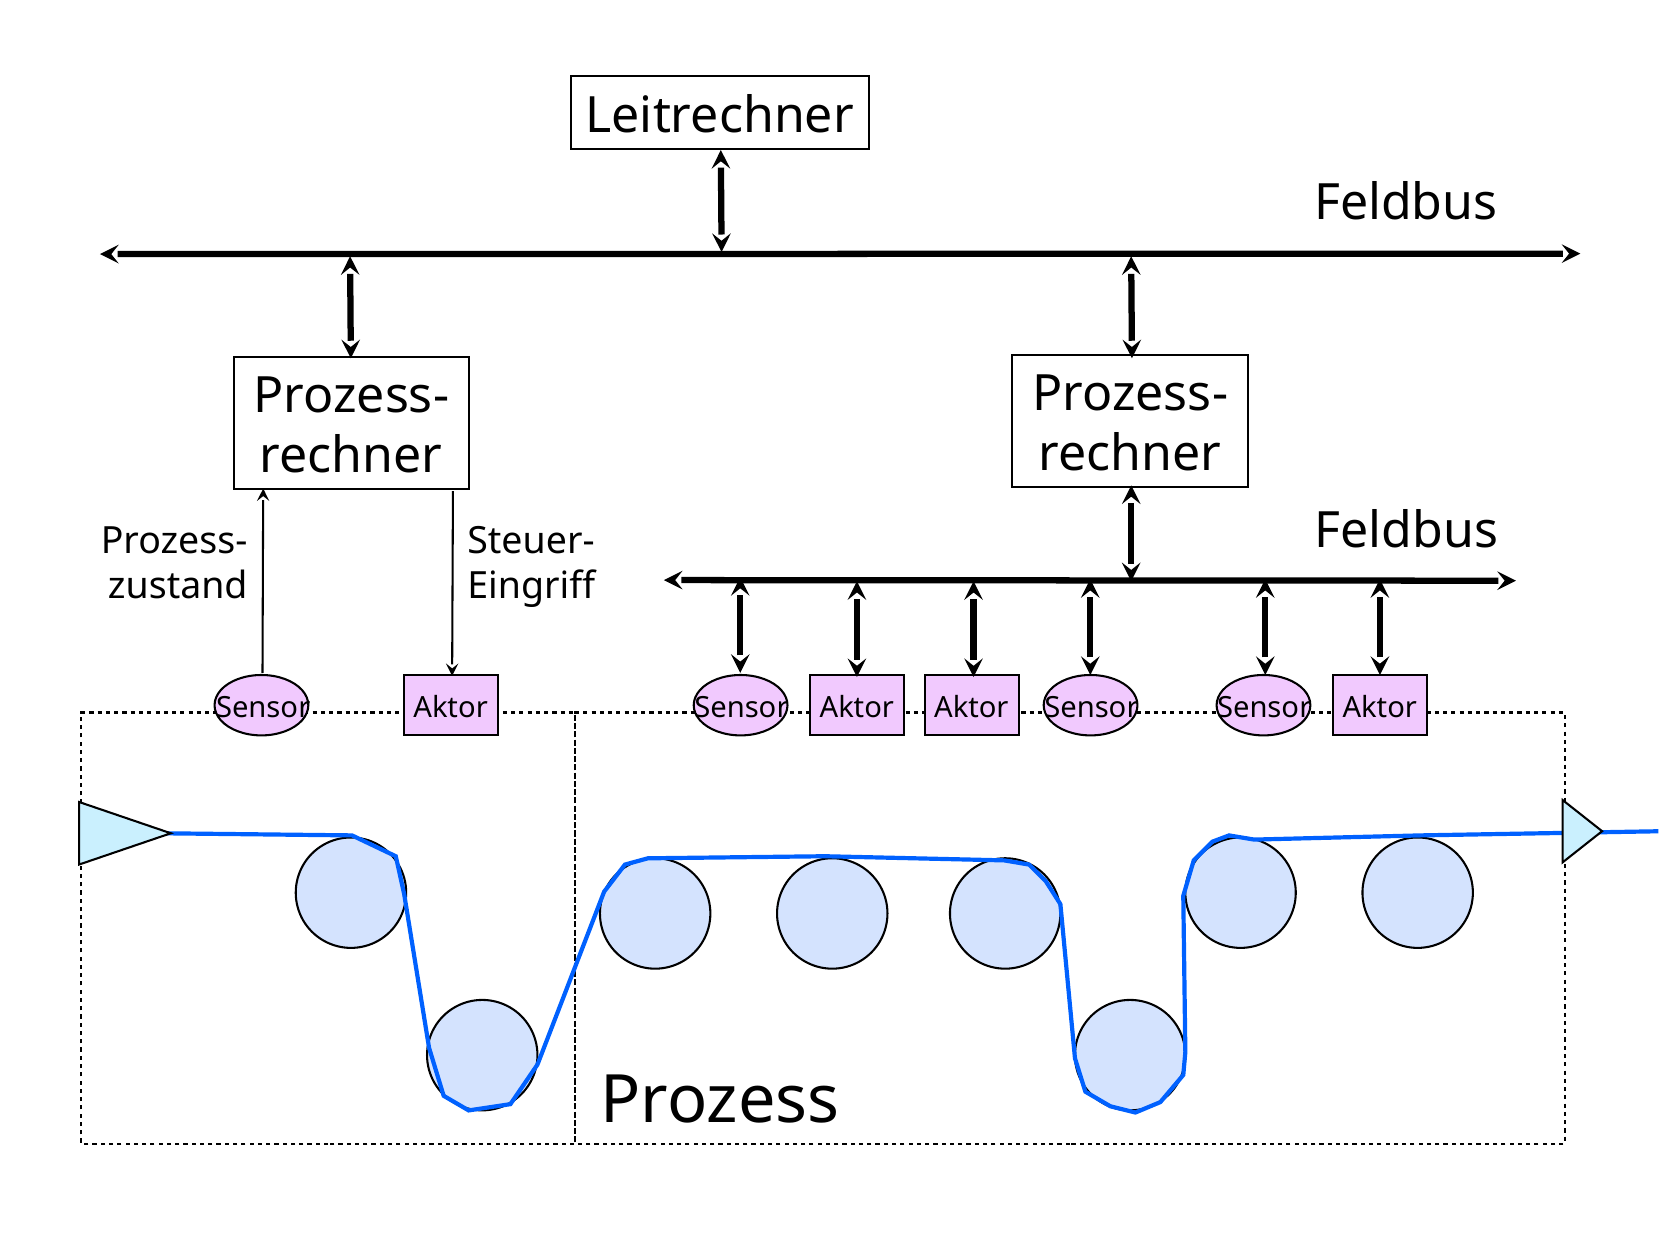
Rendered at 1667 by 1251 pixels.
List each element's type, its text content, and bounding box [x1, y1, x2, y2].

text_box [734, 577, 747, 590]
text_box [1125, 568, 1138, 582]
text_box [81, 834, 575, 1144]
text_box [1125, 345, 1139, 359]
text_box [1567, 247, 1581, 260]
text_box Prozess- rechner [233, 356, 469, 490]
text_box [513, 1069, 536, 1102]
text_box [1043, 674, 1140, 736]
text_box [575, 833, 1565, 1144]
text_box Prozess- rechner [1012, 354, 1248, 487]
text_box [714, 150, 728, 163]
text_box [810, 674, 905, 736]
text_box Leitrechner [570, 76, 869, 149]
text_box [575, 712, 1565, 832]
text_box [1259, 579, 1272, 592]
text_box [1373, 579, 1387, 592]
text_box [1362, 837, 1473, 948]
text_box [79, 802, 171, 865]
text_box [476, 1106, 504, 1111]
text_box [1333, 674, 1428, 736]
text_box [256, 490, 270, 502]
text_box [734, 660, 747, 667]
text_box [427, 1044, 442, 1093]
text_box [1084, 662, 1097, 667]
text_box Sensor [209, 682, 317, 730]
text_box [295, 837, 405, 948]
text_box [231, 675, 292, 682]
text_box [1562, 799, 1603, 863]
text_box [1185, 837, 1296, 948]
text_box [403, 674, 499, 736]
text_box [1259, 662, 1272, 667]
text_box [967, 581, 980, 594]
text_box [924, 674, 1019, 736]
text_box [693, 674, 790, 736]
text_box [343, 256, 357, 269]
text_box [344, 345, 357, 359]
text_box [99, 247, 113, 261]
text_box [777, 858, 888, 969]
text_box Steuer-Eingriff [461, 510, 676, 613]
text_box [715, 239, 728, 253]
text_box Feldbus [1308, 490, 1505, 564]
text_box Feldbus [1307, 163, 1505, 237]
text_box [1503, 574, 1516, 587]
text_box [949, 861, 1061, 969]
text_box [171, 831, 1562, 1113]
text_box [599, 859, 711, 969]
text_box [1216, 674, 1313, 736]
text_box [850, 581, 864, 594]
text_box [234, 730, 289, 736]
text_box [1084, 579, 1097, 592]
text_box [663, 573, 677, 587]
text_box [81, 712, 575, 833]
text_box [1125, 256, 1138, 269]
text_box [1125, 485, 1138, 498]
text_box Prozess-zustand [30, 510, 254, 613]
